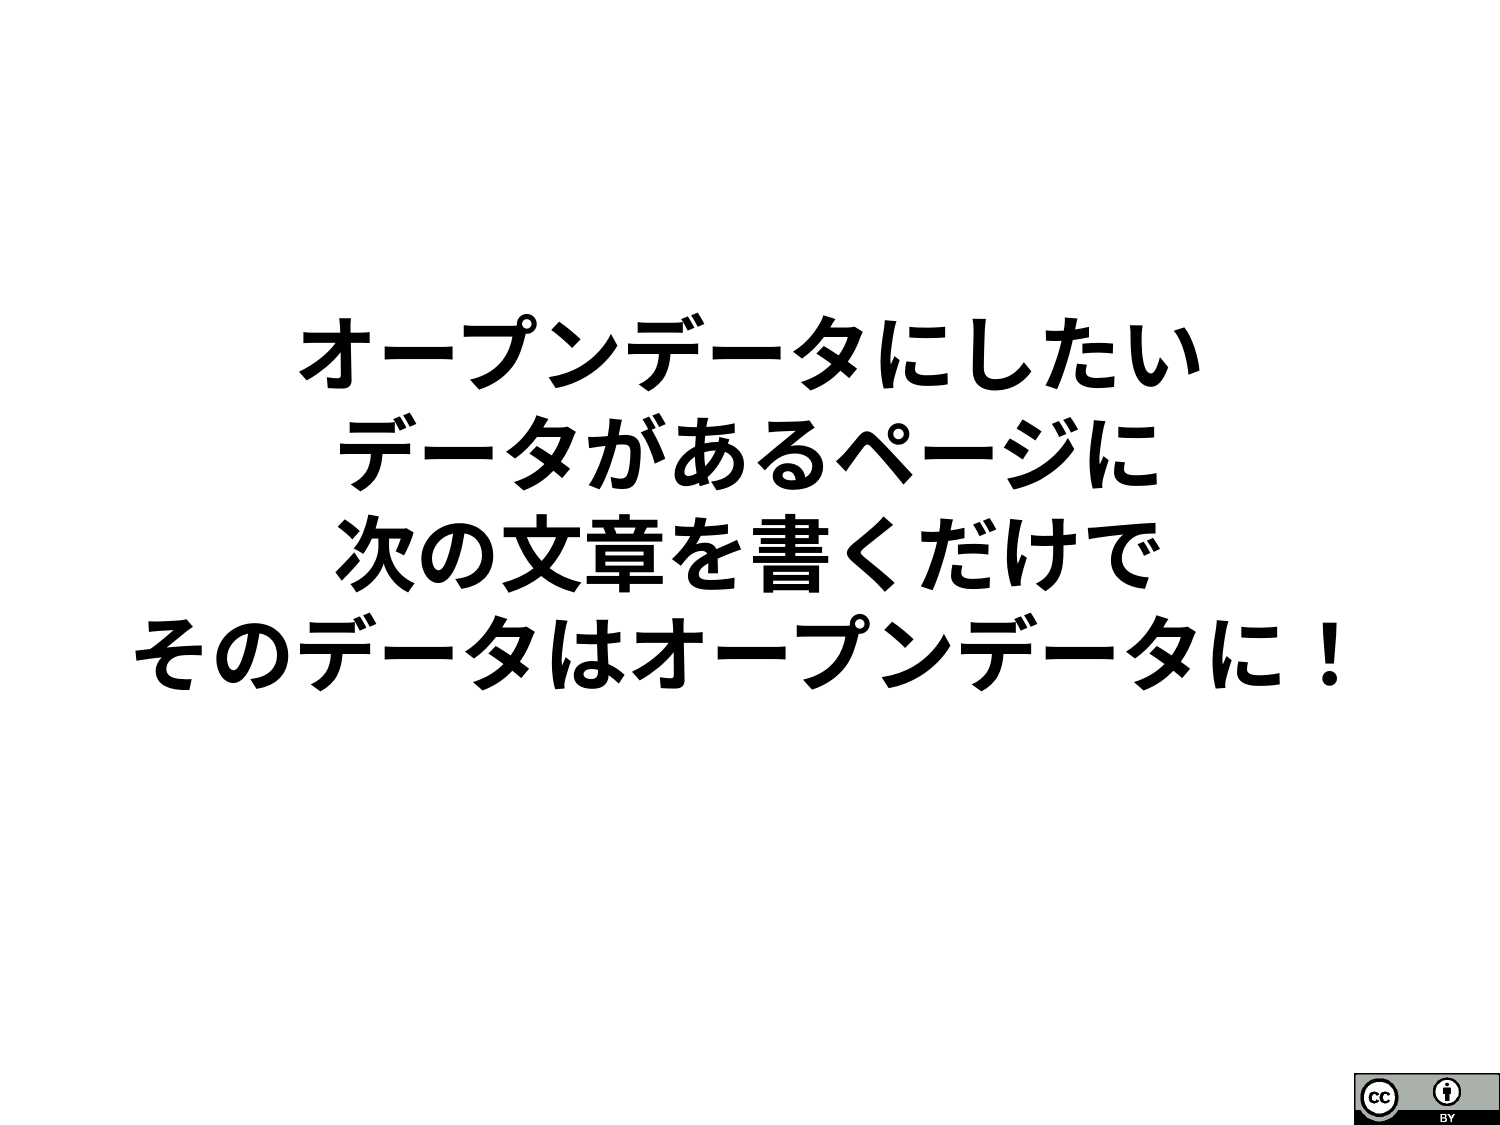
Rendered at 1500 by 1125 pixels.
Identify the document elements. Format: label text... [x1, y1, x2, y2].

picture [1354, 1073, 1500, 1125]
text_box オープンデータにしたい データがあるページに 次の文章を書くだけで そのデータはオープンデータに！ [64, 294, 1436, 710]
